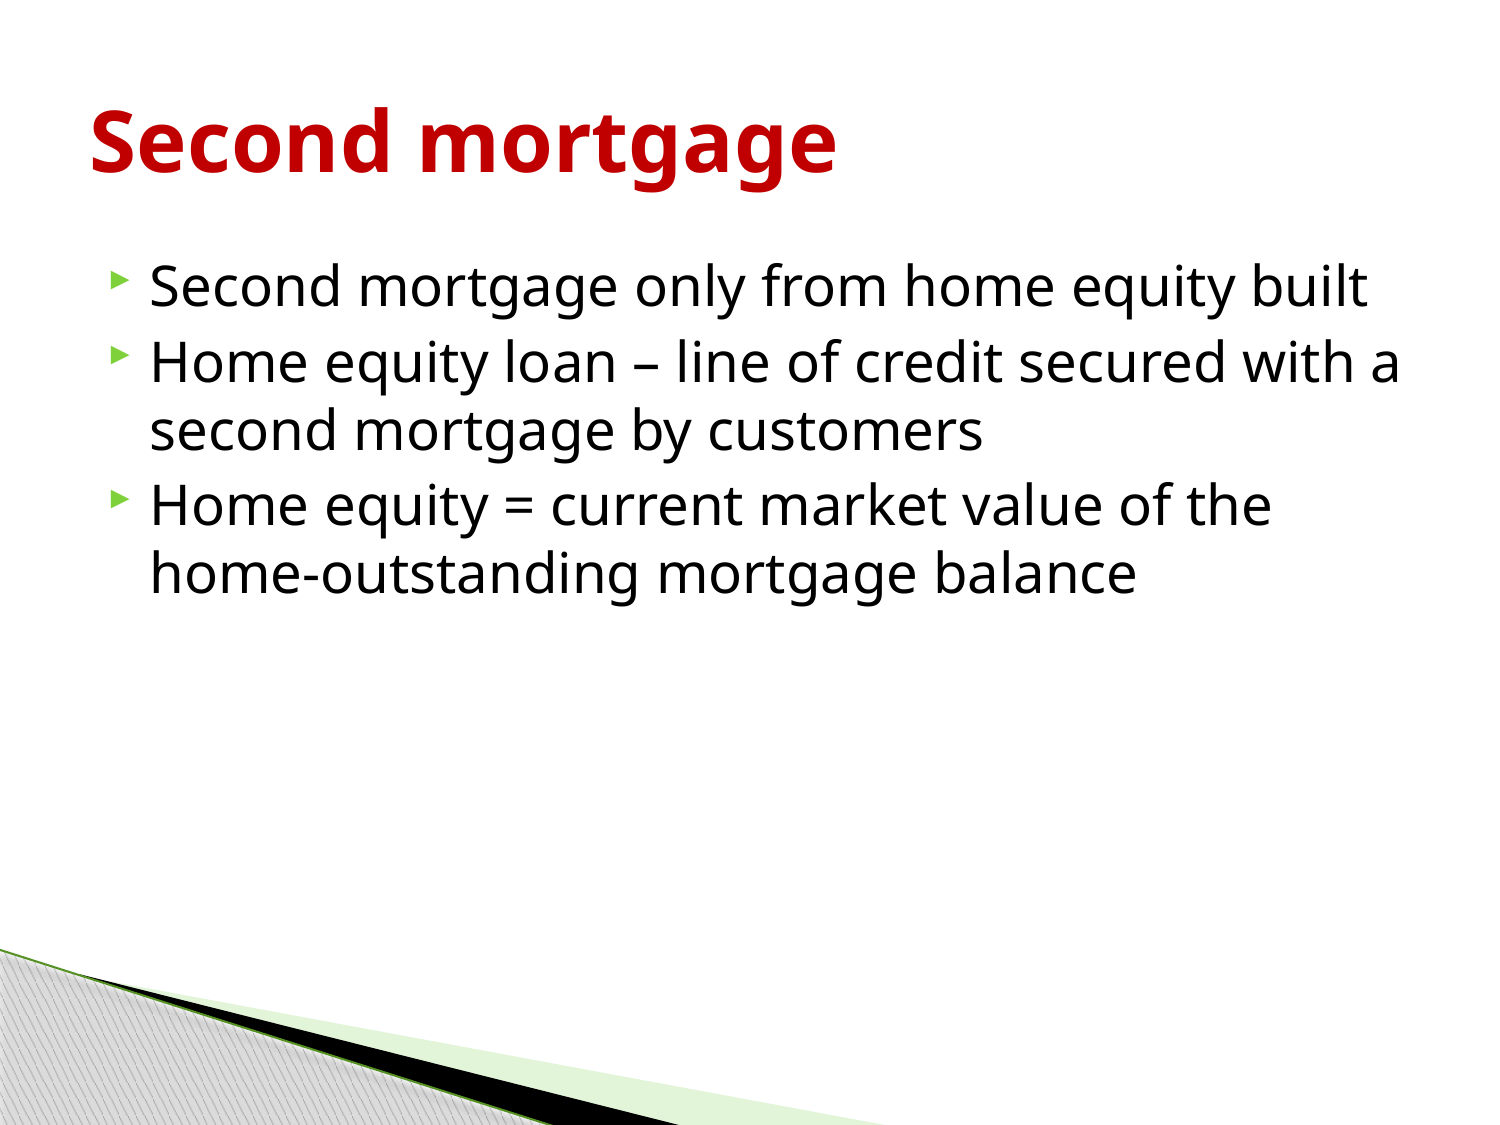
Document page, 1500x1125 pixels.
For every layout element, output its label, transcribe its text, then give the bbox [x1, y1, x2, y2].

list Second mortgage only from home equity built Home equity loan – line of credit secured with a second mortgage by customers Home equity = current market value of the home-outstanding mortgage balance [75, 243, 1425, 986]
title Second mortgage [75, 45, 1425, 233]
